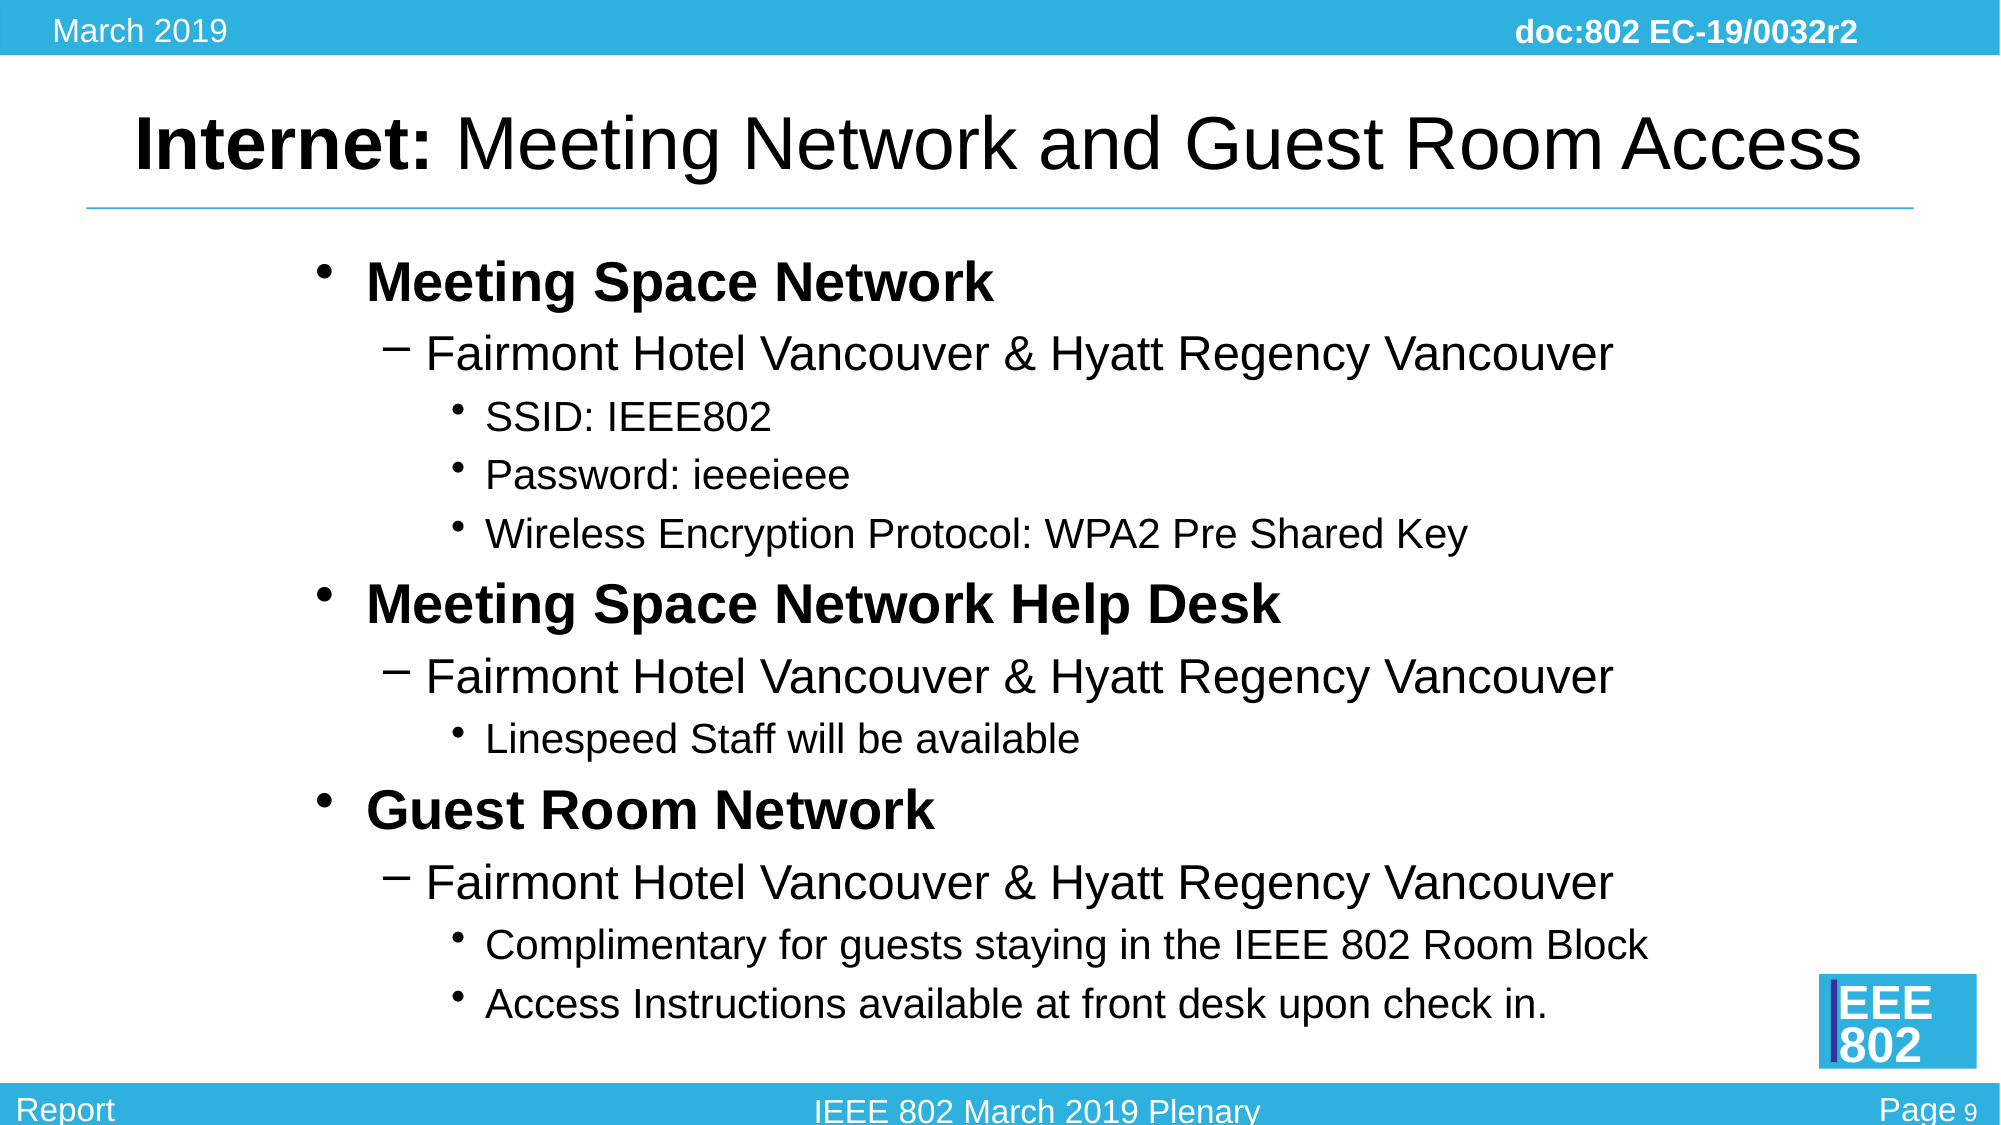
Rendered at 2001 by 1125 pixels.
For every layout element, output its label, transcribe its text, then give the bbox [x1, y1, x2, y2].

title Internet: Meeting Network and Guest Room Access [111, 77, 1888, 202]
list Meeting Space Network Fairmont Hotel Vancouver & Hyatt Regency Vancouver SSID: IEEE802 Password: ieeeieee Wireless Encryption Protocol: WPA2 Pre Shared Key Meeting Space Network Help Desk Fairmont Hotel Vancouver & Hyatt Regency Vancouver Linespeed Staff will be available Guest Room Network Fairmont Hotel Vancouver & Hyatt Regency Vancouver Complimentary for guests staying in the IEEE 802 Room Block Access Instructions available at front desk upon check in. [300, 237, 1813, 1048]
